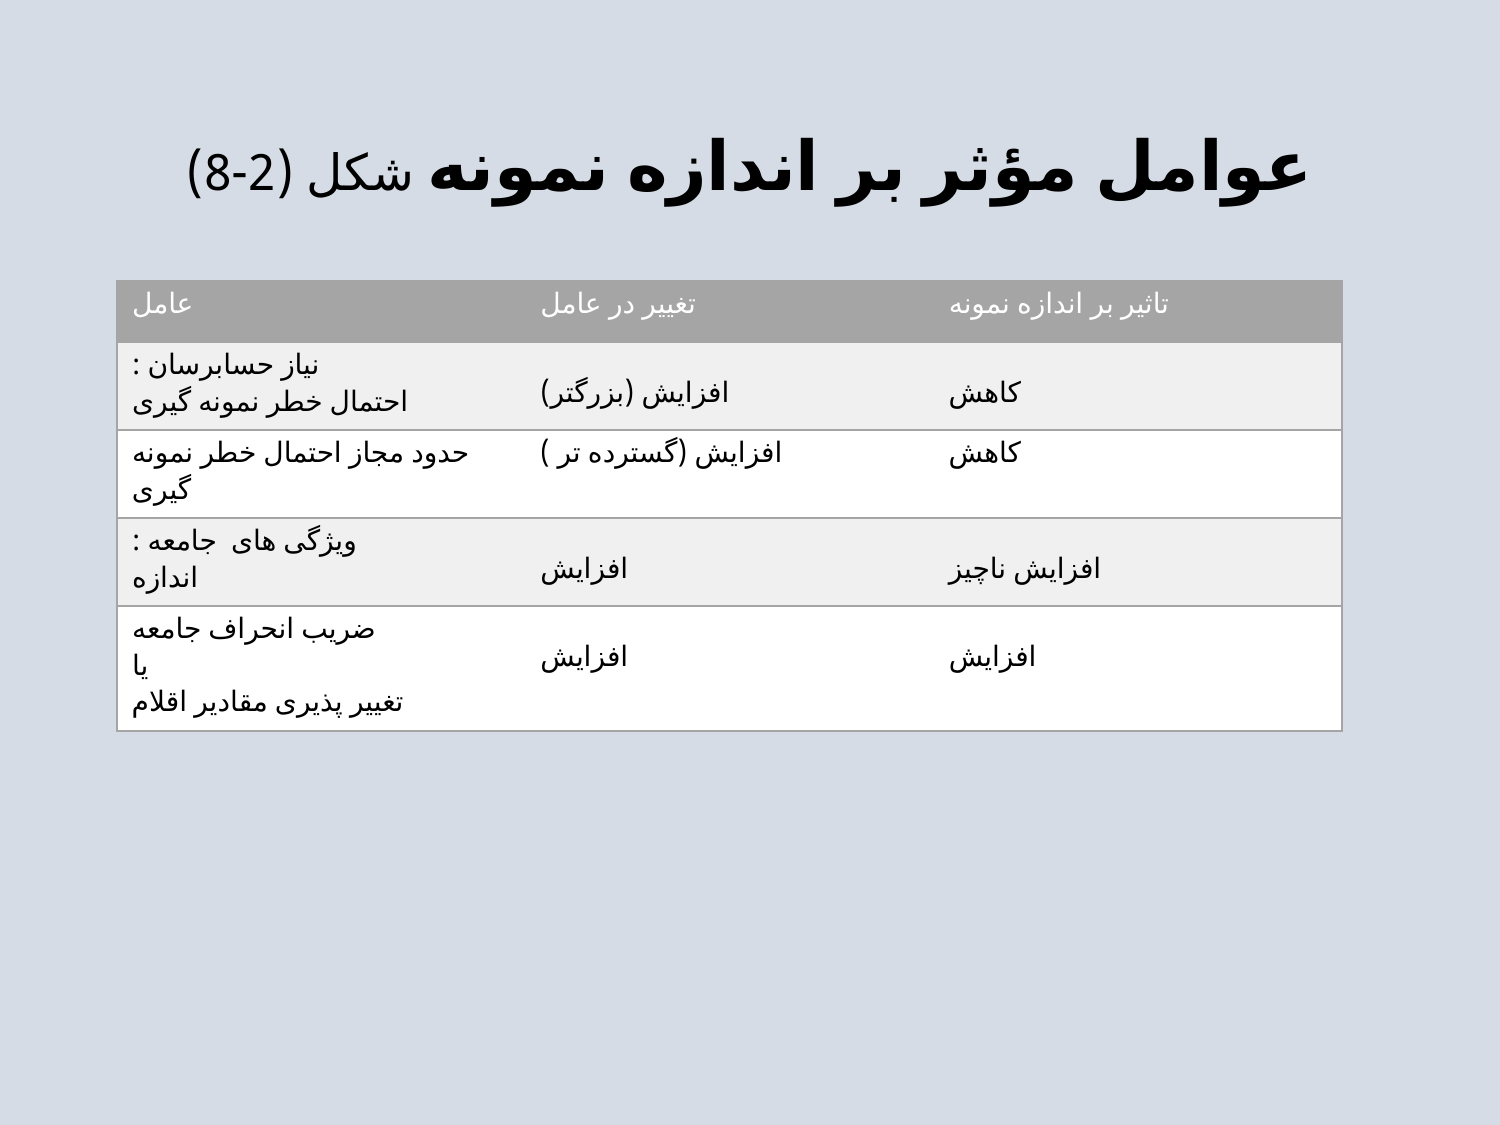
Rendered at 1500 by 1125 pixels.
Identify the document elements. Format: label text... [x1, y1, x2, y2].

table_cell کاهش [934, 343, 1341, 429]
table_cell نیاز حسابرسان : احتمال خطر نمونه گیری [118, 343, 525, 429]
table_cell ضریب انحراف جامعه یا تغییر پذیری مقادیر اقلام [118, 607, 525, 730]
table_cell افزایش ناچیز [934, 519, 1341, 605]
table_header تغییر در عامل [525, 282, 934, 341]
table_cell ویژگی های جامعه : اندازه [118, 519, 525, 605]
table_cell حدود مجاز احتمال خطر نمونه گیری [118, 431, 525, 517]
table_header عامل [118, 282, 525, 341]
table_cell کاهش [934, 431, 1341, 517]
table_cell افزایش [934, 607, 1341, 730]
table_header تاثیر بر اندازه نمونه [934, 282, 1341, 341]
table_cell افزایش (گسترده تر ) [525, 431, 934, 517]
table_cell افزایش [525, 519, 934, 605]
title عوامل مؤثر بر اندازه نمونه شکل (2-8) [103, 59, 1397, 278]
table_cell افزایش [525, 607, 934, 730]
table_cell افزایش (بزرگتر) [525, 343, 934, 429]
